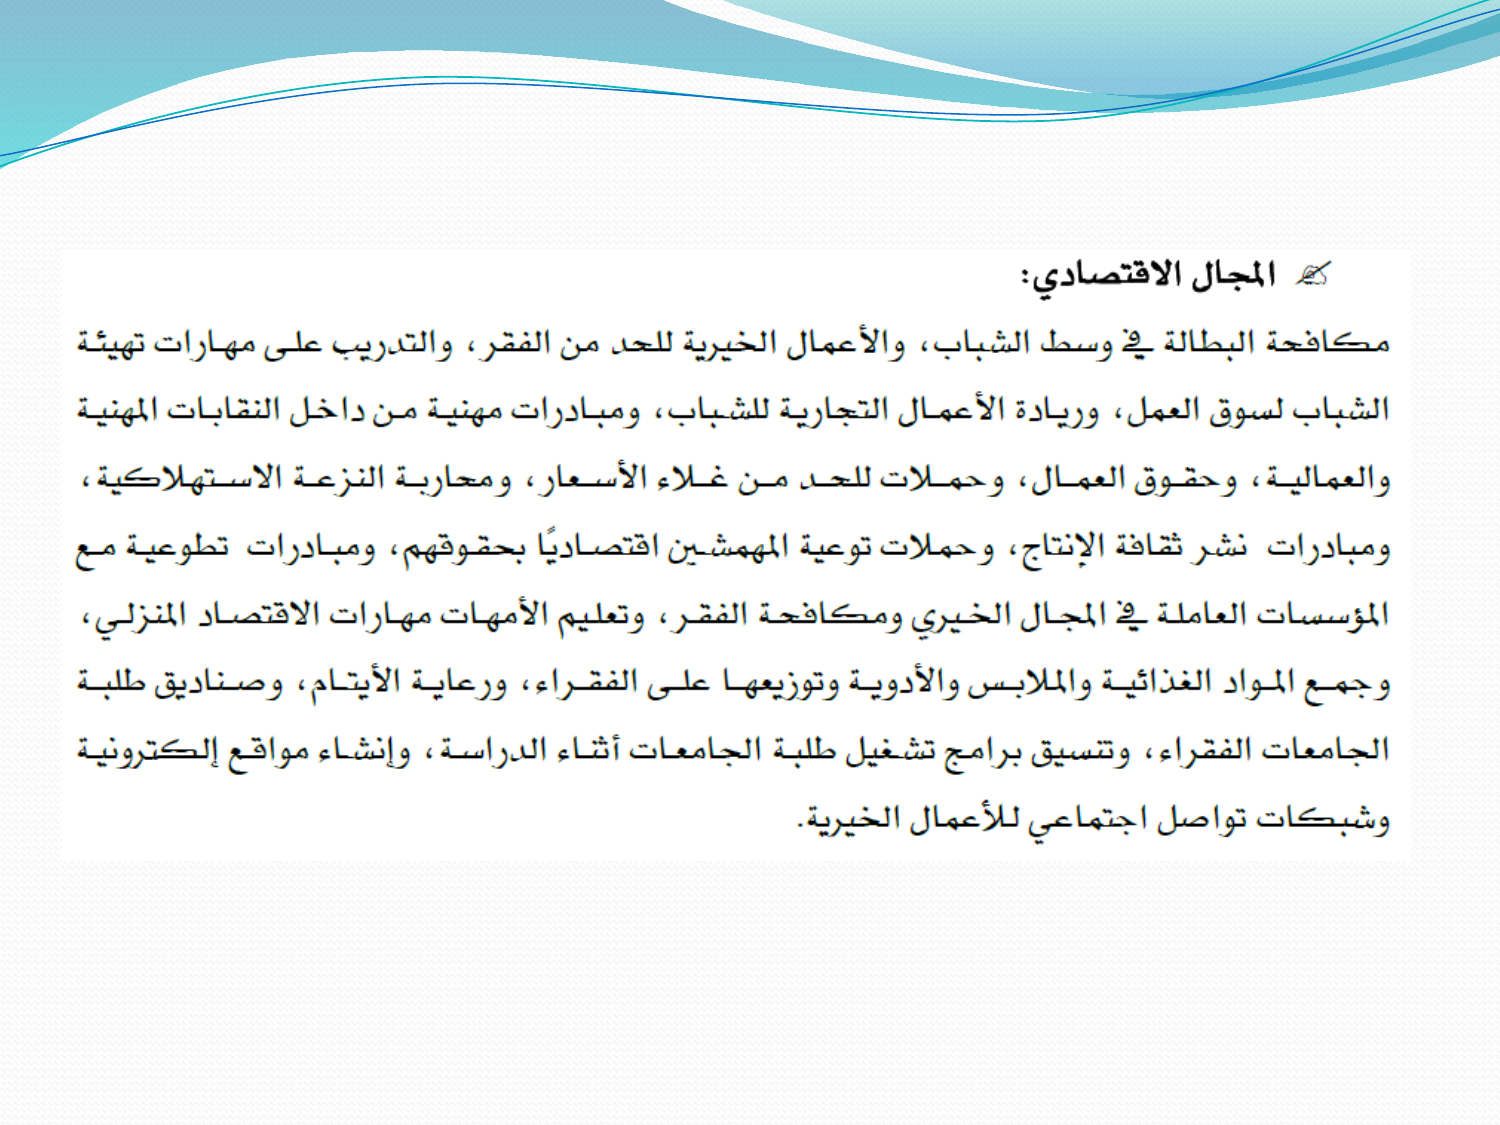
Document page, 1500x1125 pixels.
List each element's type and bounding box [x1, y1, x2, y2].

picture [62, 249, 1411, 861]
